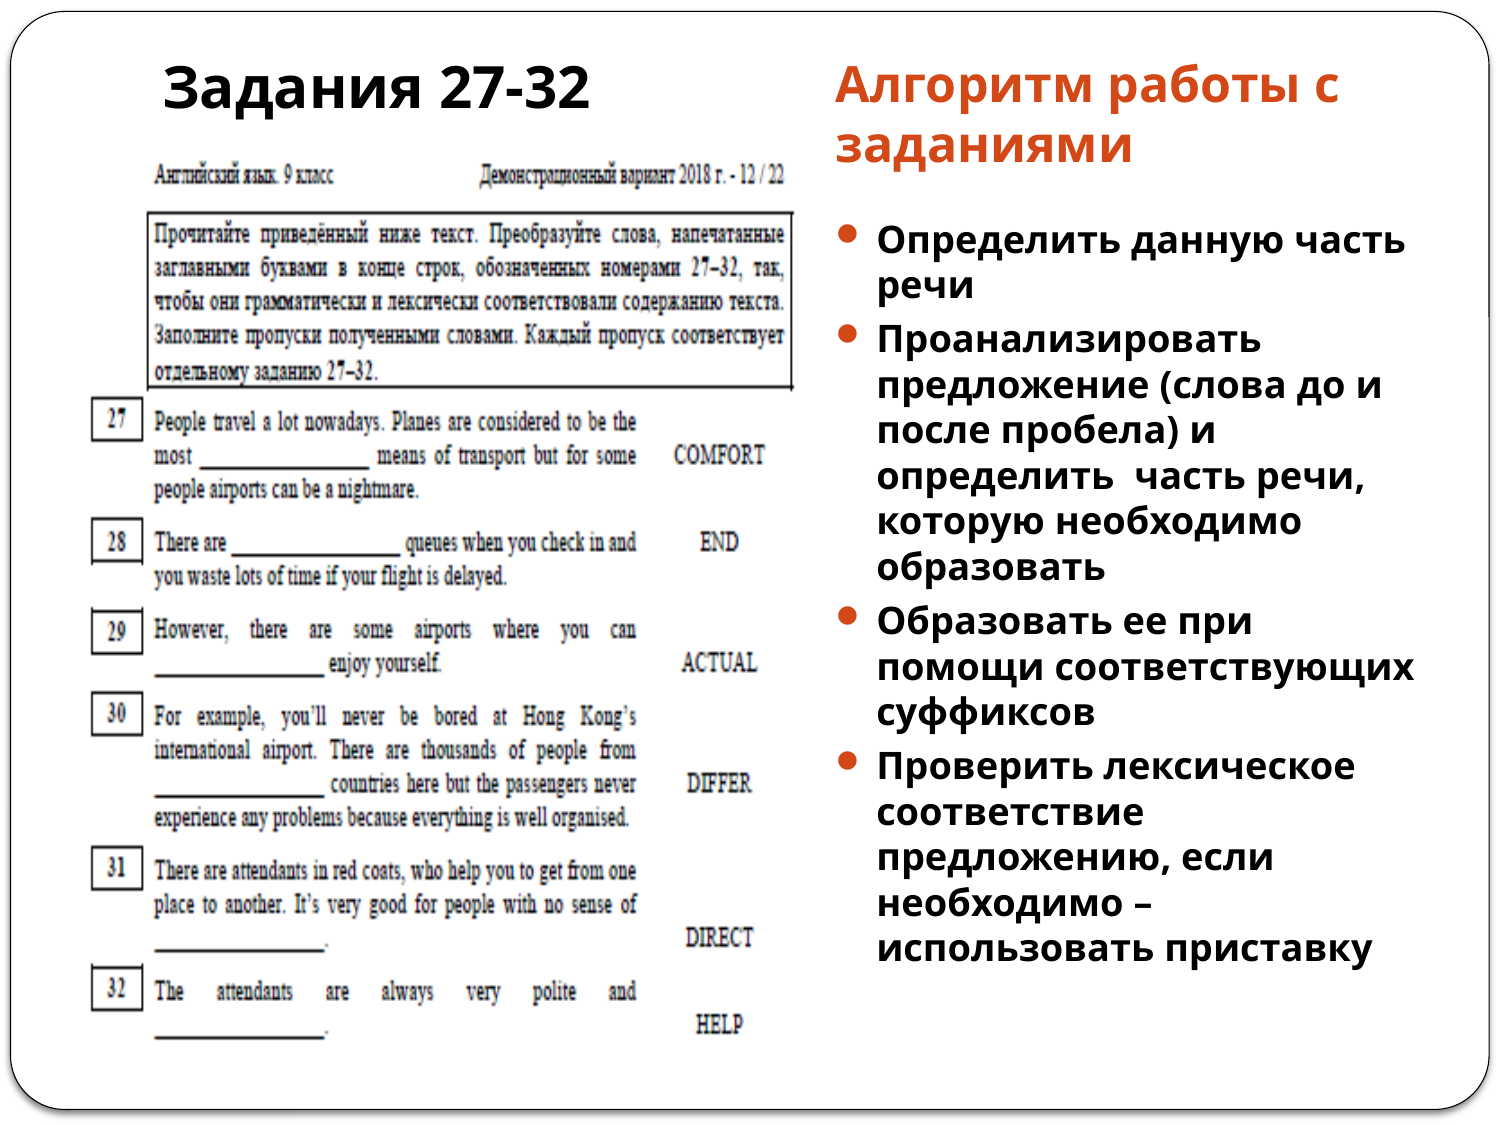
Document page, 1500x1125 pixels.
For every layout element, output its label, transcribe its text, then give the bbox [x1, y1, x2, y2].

list Алгоритм работы с заданиями [820, 54, 1434, 181]
list Определить данную часть речи Проанализировать предложение (слова до и после пробела) и определить часть речи, которую необходимо образовать Образовать ее при помощи соответствующих суффиксов Проверить лексическое соответствие предложению, если необходимо – использовать приставку [825, 208, 1434, 1007]
title Задания 27-32 [147, 30, 748, 123]
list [52, 125, 822, 1071]
